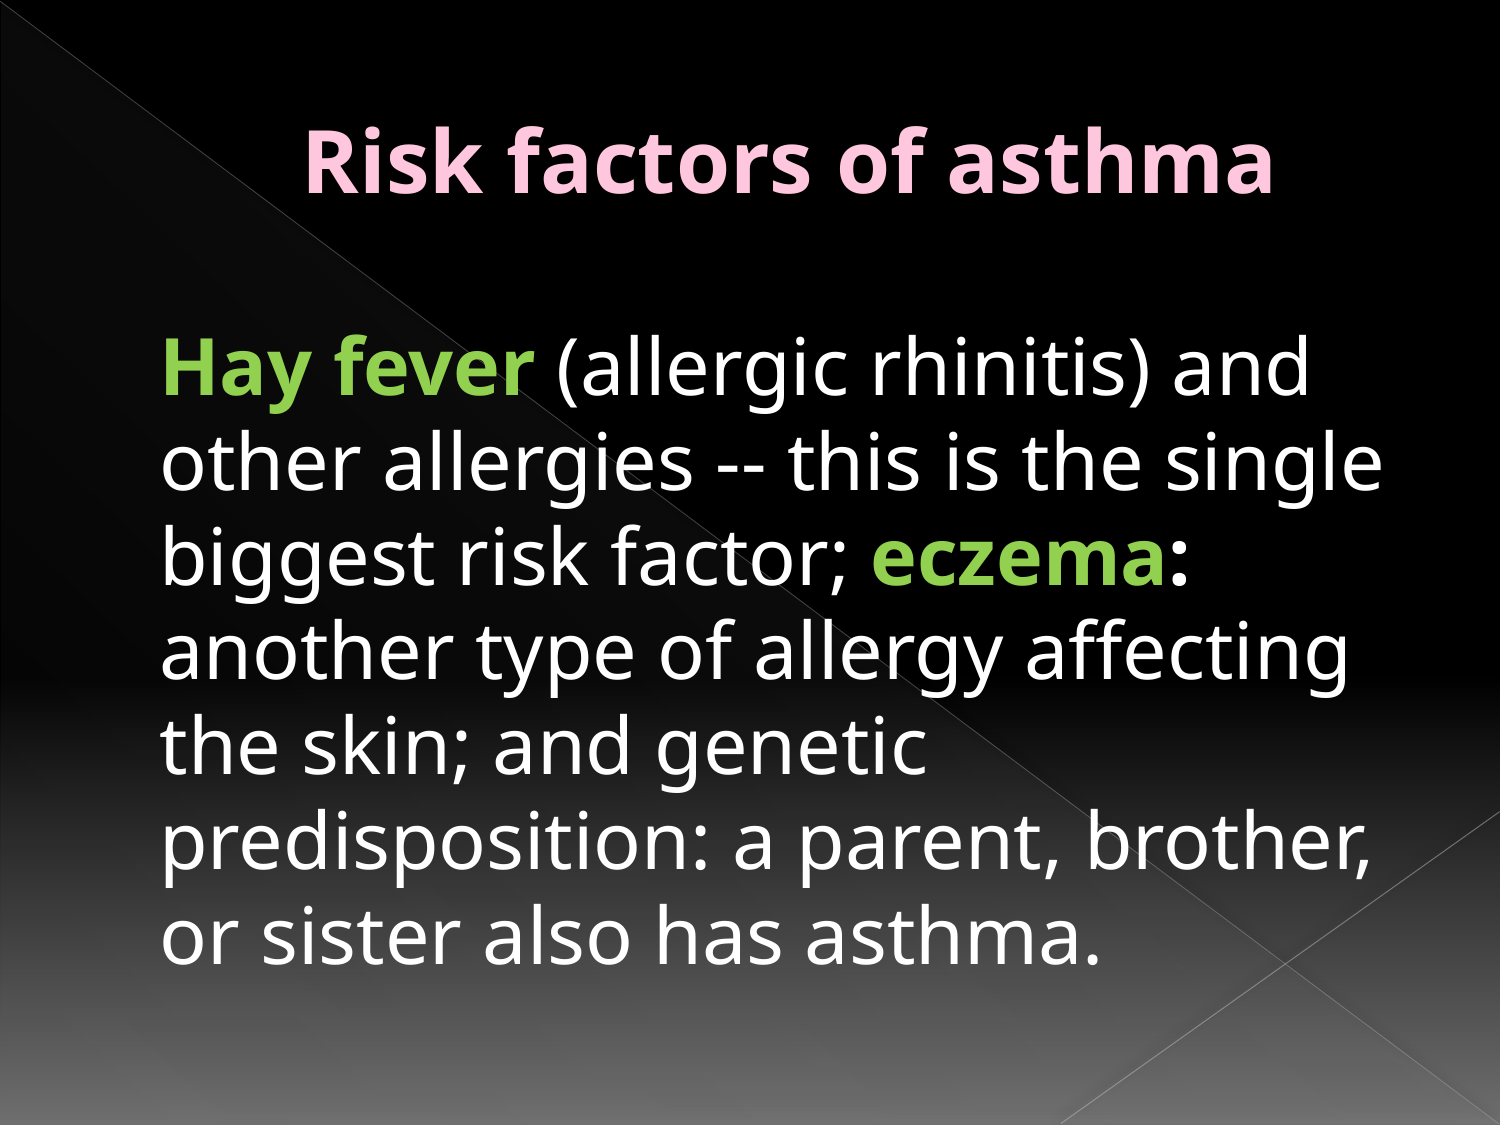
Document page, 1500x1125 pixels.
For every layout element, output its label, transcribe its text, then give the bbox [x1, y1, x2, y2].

list Hay fever (allergic rhinitis) and other allergies -- this is the single biggest risk factor; eczema: another type of allergy affecting the skin; and genetic predisposition: a parent, brother, or sister also has asthma. [75, 308, 1425, 1059]
title Risk factors of asthma [75, 43, 1425, 274]
